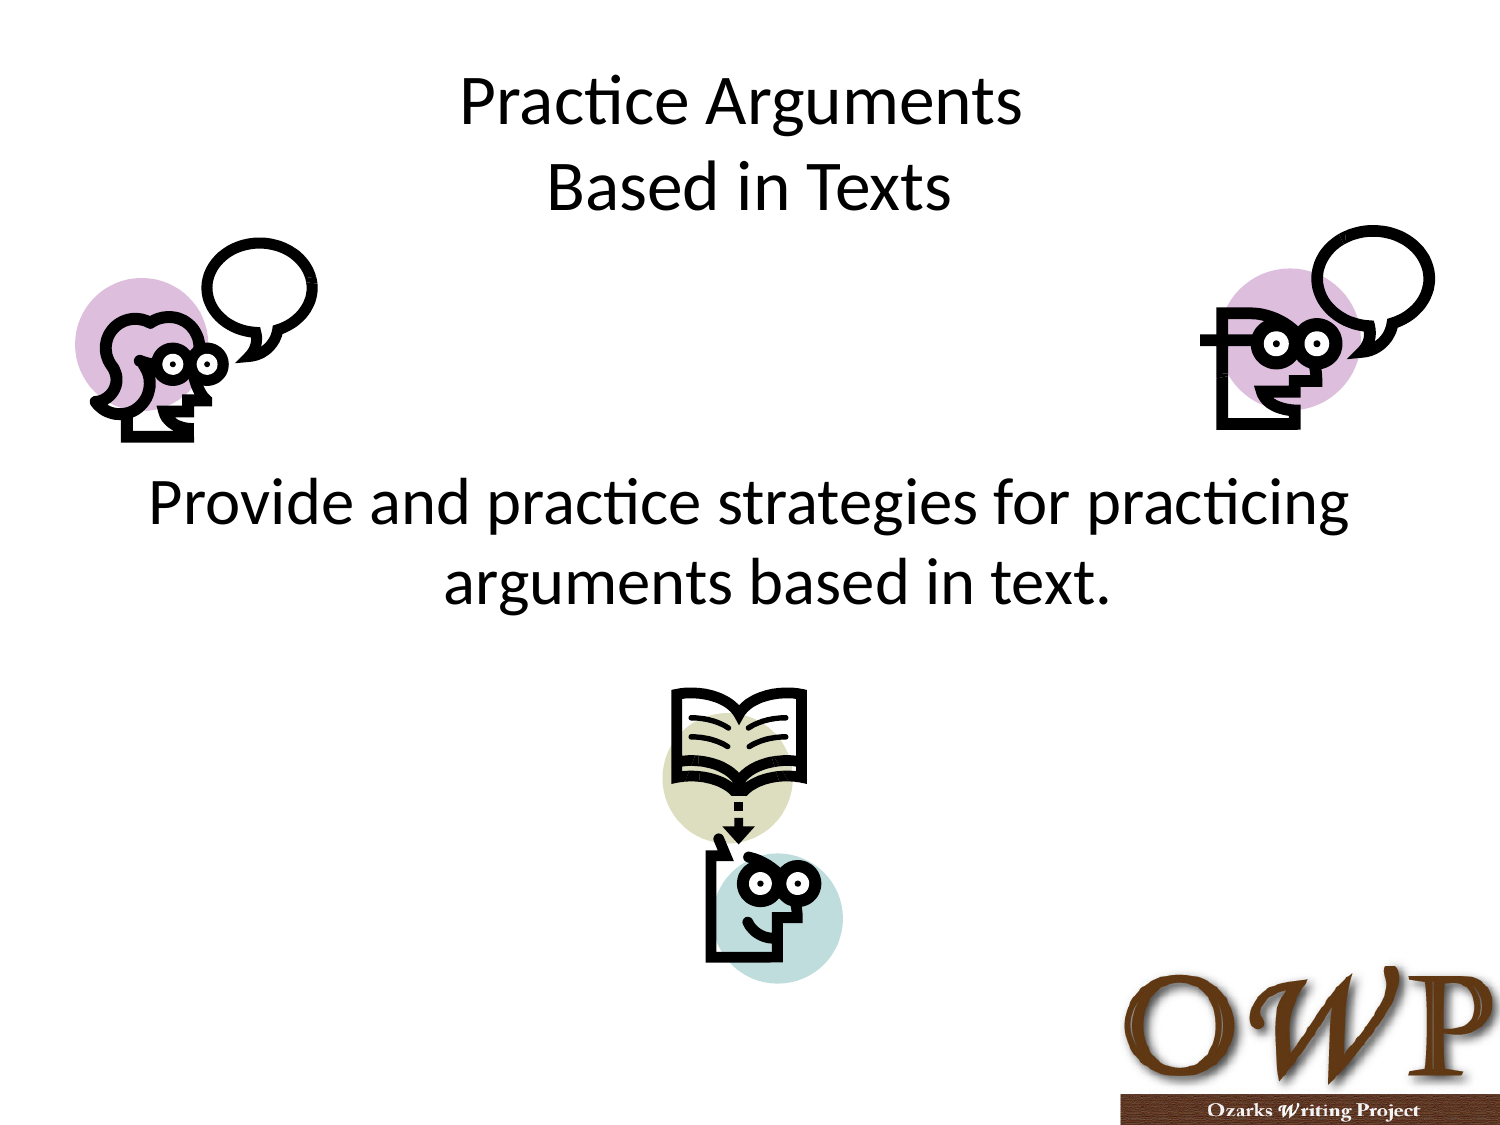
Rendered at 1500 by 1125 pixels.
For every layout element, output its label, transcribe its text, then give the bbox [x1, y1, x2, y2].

picture [1120, 957, 1500, 1125]
list Provide and practice strategies for practicing arguments based in text. [74, 449, 1426, 751]
picture [1199, 224, 1436, 431]
title Practice Arguments Based in Texts [74, 44, 1426, 233]
picture [74, 237, 318, 443]
picture [662, 687, 844, 984]
